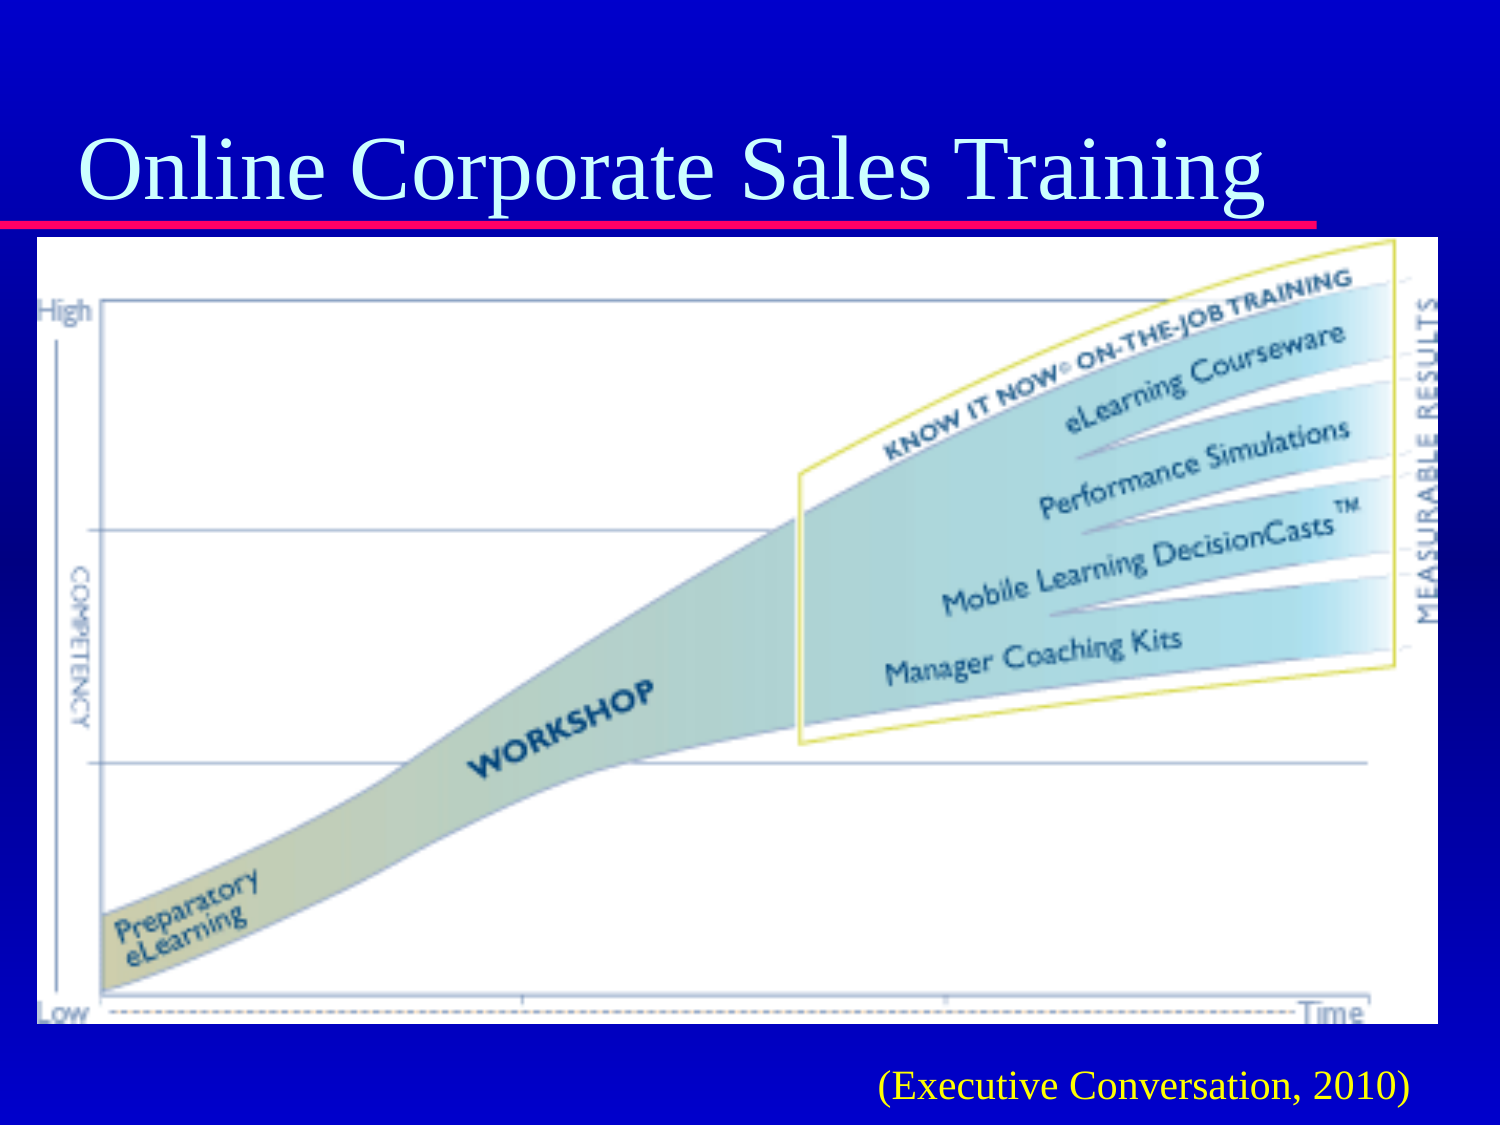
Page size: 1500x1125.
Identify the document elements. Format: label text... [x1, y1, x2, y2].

list (Executive Conversation, 2010) [862, 1049, 1451, 1125]
picture [37, 237, 1438, 1024]
title Online Corporate Sales Training [62, 43, 1338, 226]
